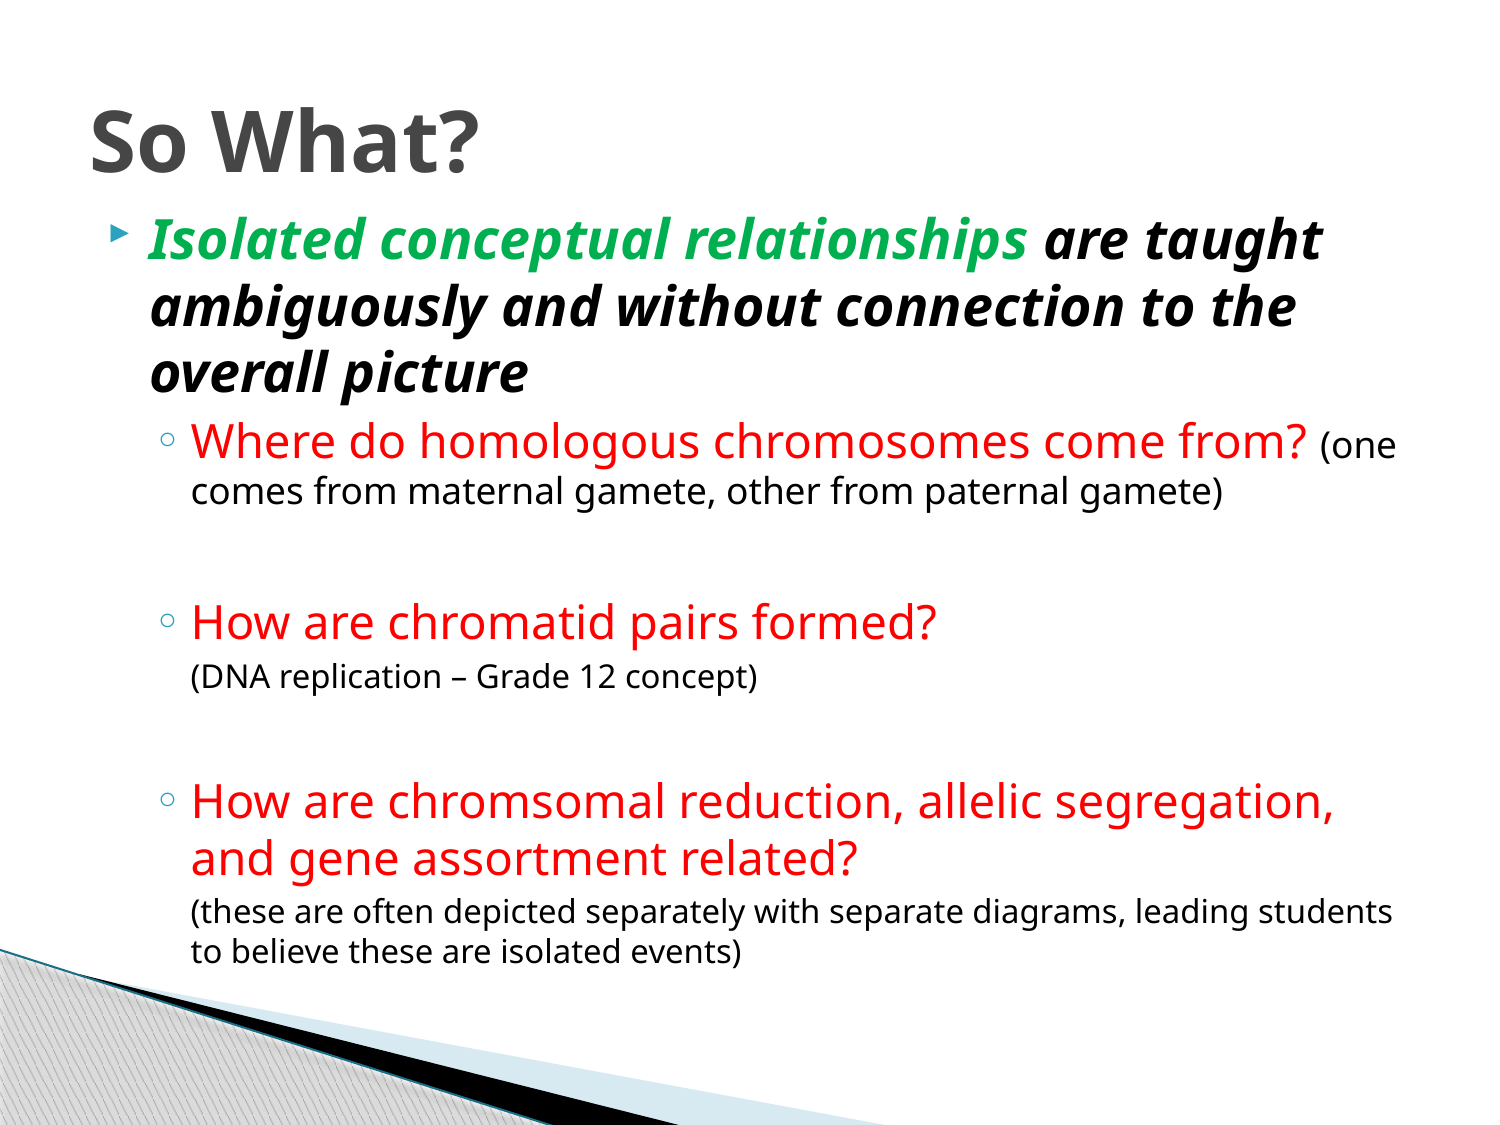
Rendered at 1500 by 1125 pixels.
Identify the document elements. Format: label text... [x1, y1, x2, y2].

list Isolated conceptual relationships are taught ambiguously and without connection to the overall picture Where do homologous chromosomes come from? (one comes from maternal gamete, other from paternal gamete) How are chromatid pairs formed? (DNA replication – Grade 12 concept) How are chromsomal reduction, allelic segregation, and gene assortment related? (these are often depicted separately with separate diagrams, leading students to believe these are isolated events) [75, 233, 1425, 986]
title So What? [75, 45, 1425, 233]
